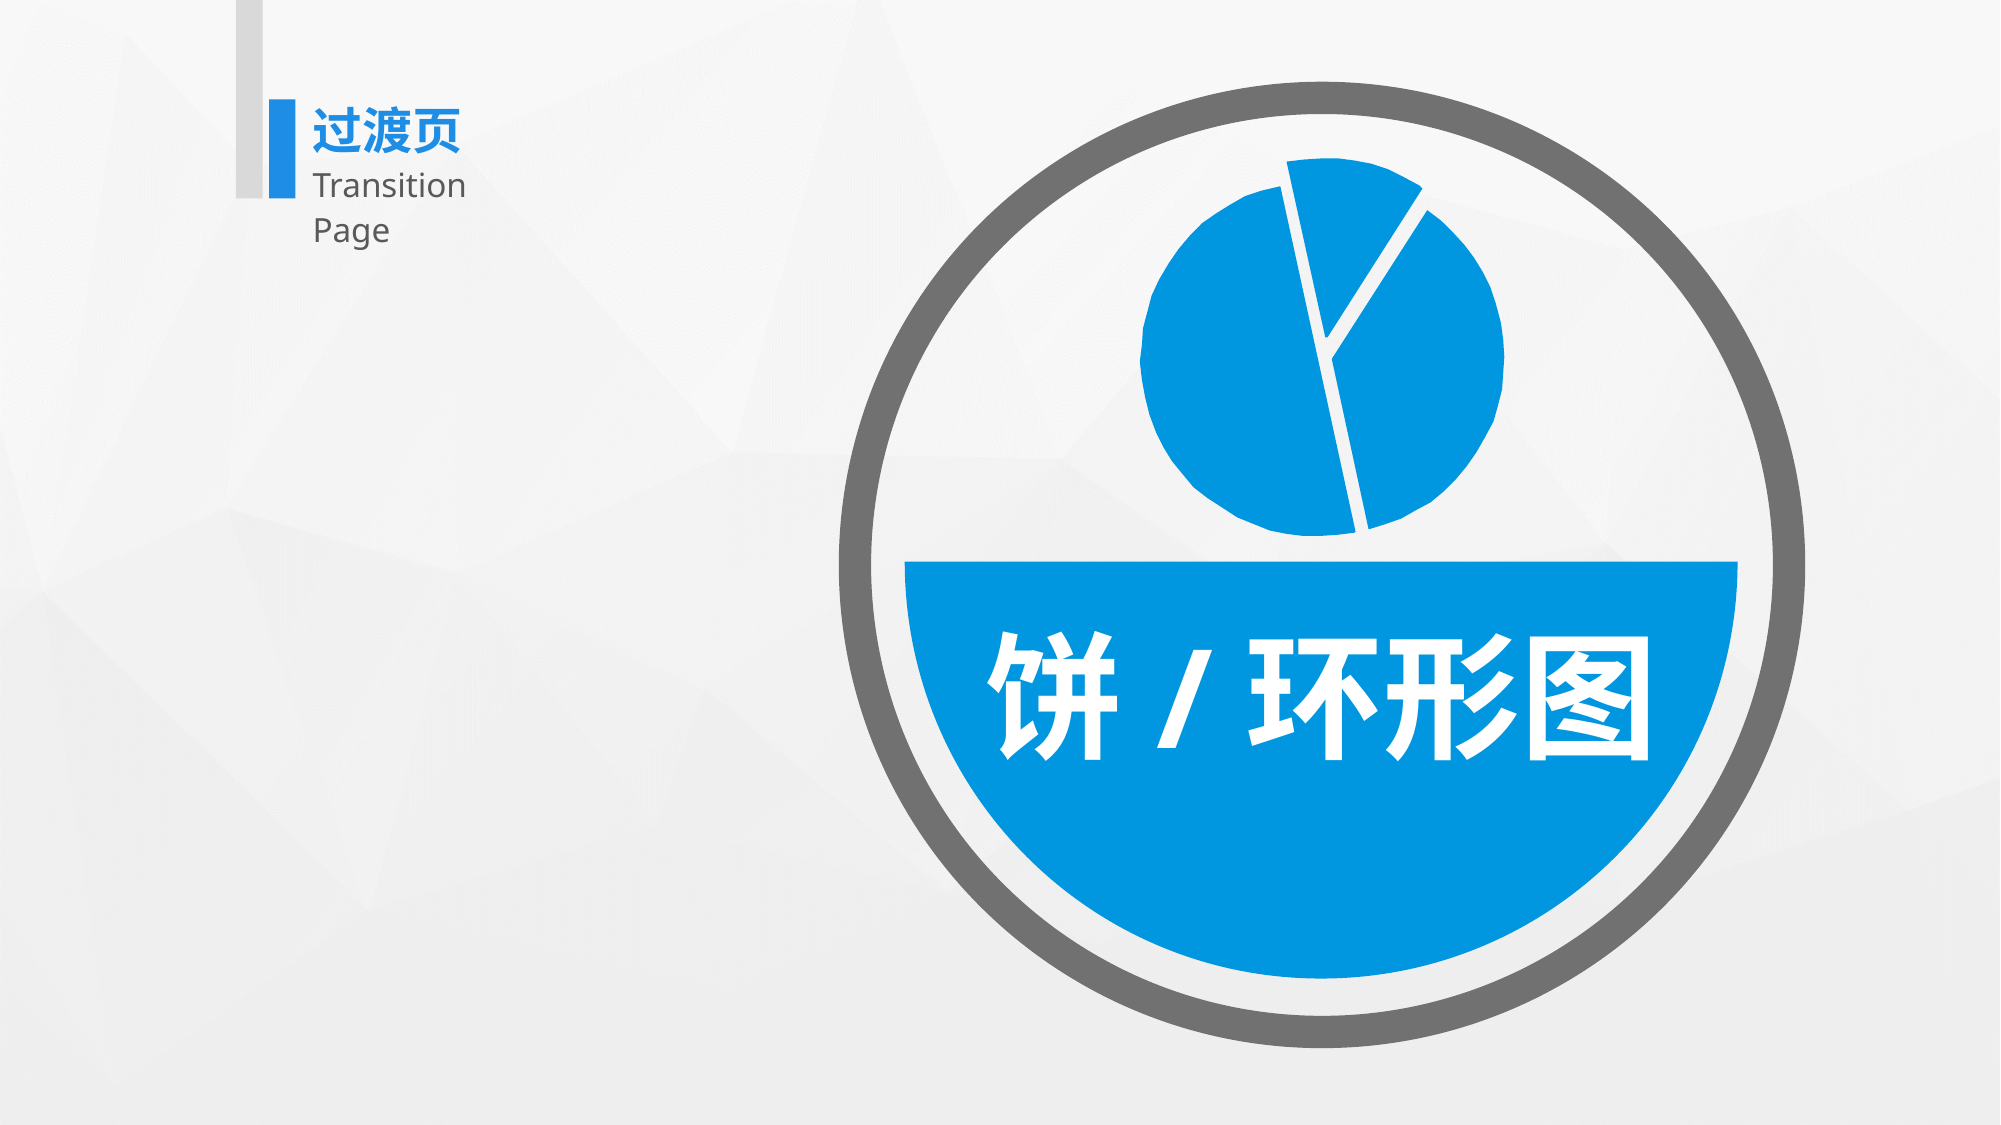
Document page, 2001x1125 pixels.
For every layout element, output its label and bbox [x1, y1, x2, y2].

text_box [854, 97, 1790, 1032]
text_box [1139, 158, 1505, 536]
